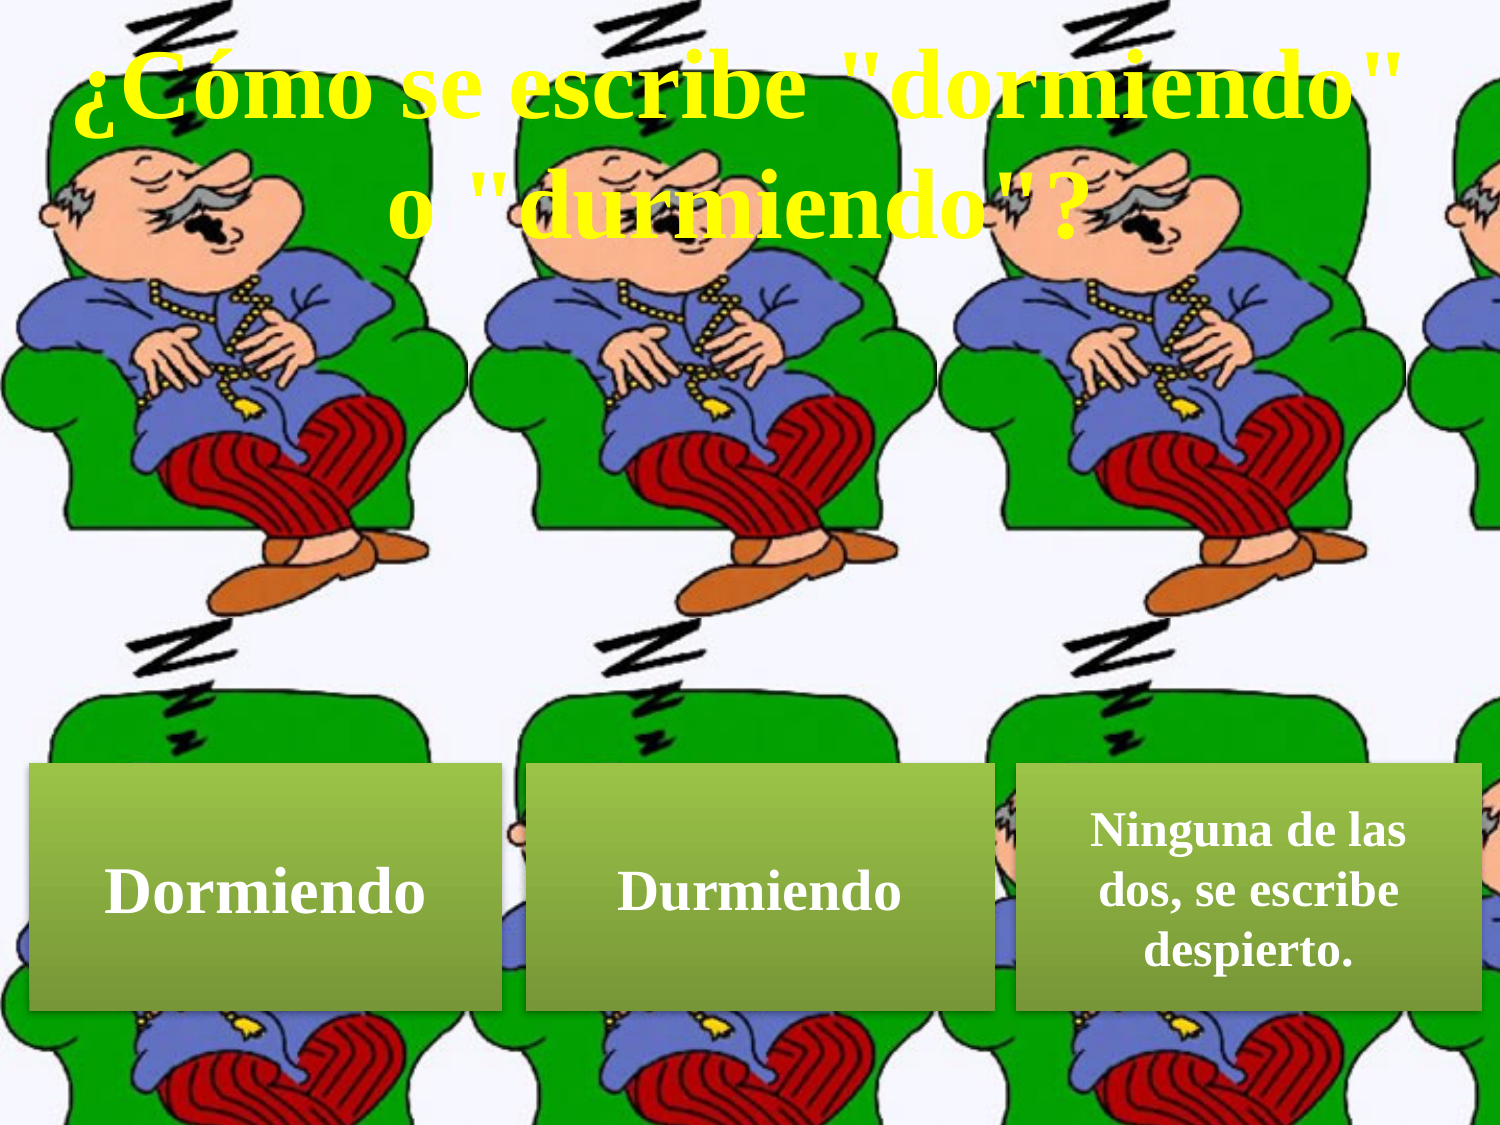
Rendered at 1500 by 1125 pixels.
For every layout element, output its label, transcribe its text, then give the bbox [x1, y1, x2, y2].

text_box ¿Cómo se escribe "dormiendo" o "durmiendo"? [35, 11, 1447, 266]
text_box Ninguna de las dos, se escribe despierto. [1015, 762, 1483, 1011]
text_box Dormiendo [29, 763, 502, 1012]
picture [0, 0, 1500, 1125]
text_box Durmiendo [525, 763, 995, 1012]
